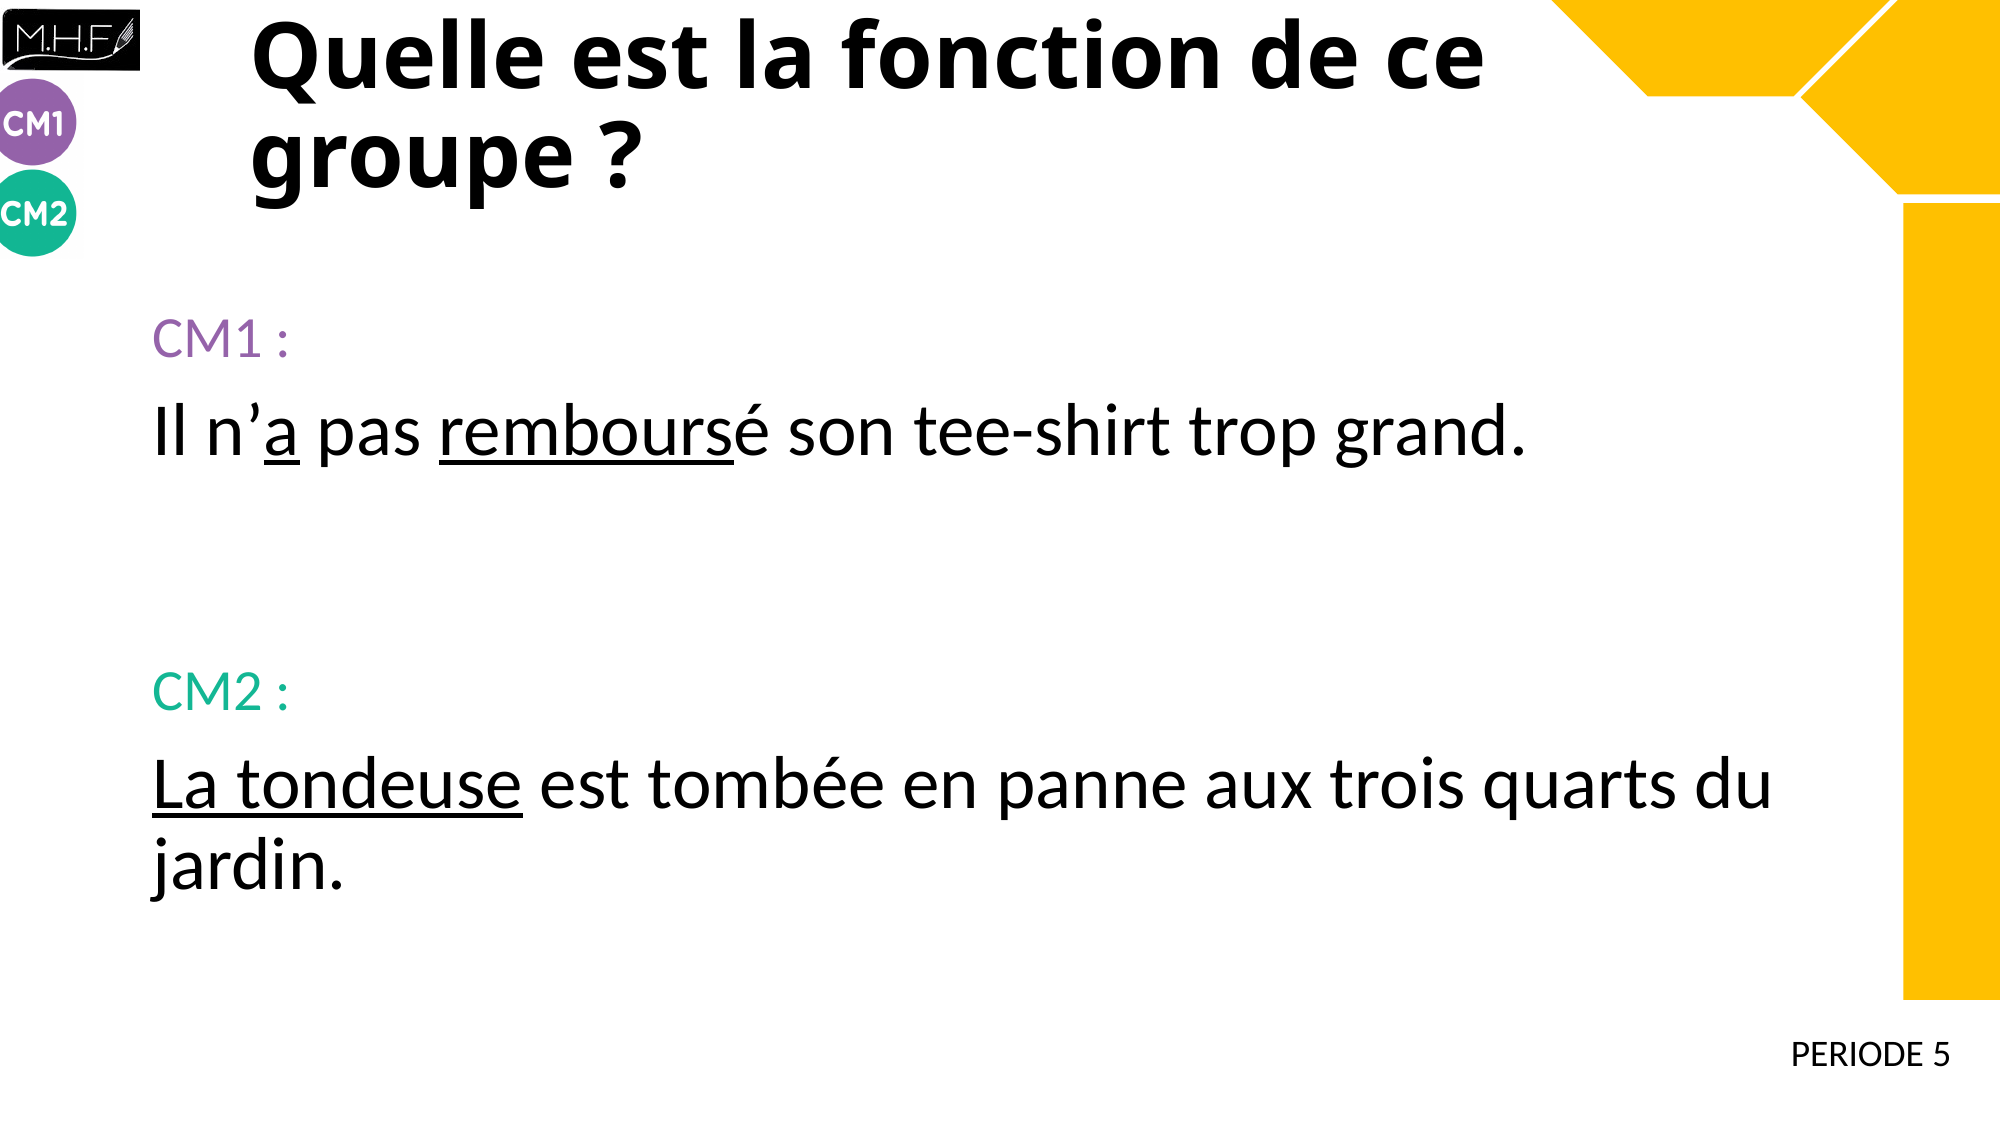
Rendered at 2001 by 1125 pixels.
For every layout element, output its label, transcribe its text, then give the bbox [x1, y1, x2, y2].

picture [0, 7, 140, 259]
title Quelle est la fonction de ce groupe ? [234, 0, 1781, 218]
text_box PERIODE 5 [1362, 1021, 1967, 1082]
text_box [1799, 0, 2000, 196]
text_box [1549, 0, 1892, 98]
list CM1 : Il n’a pas remboursé son tee-shirt trop grand. CM2 : La tondeuse est tombée en panne aux trois quarts du jardin. [137, 299, 1863, 1014]
text_box [1902, 202, 2000, 1001]
